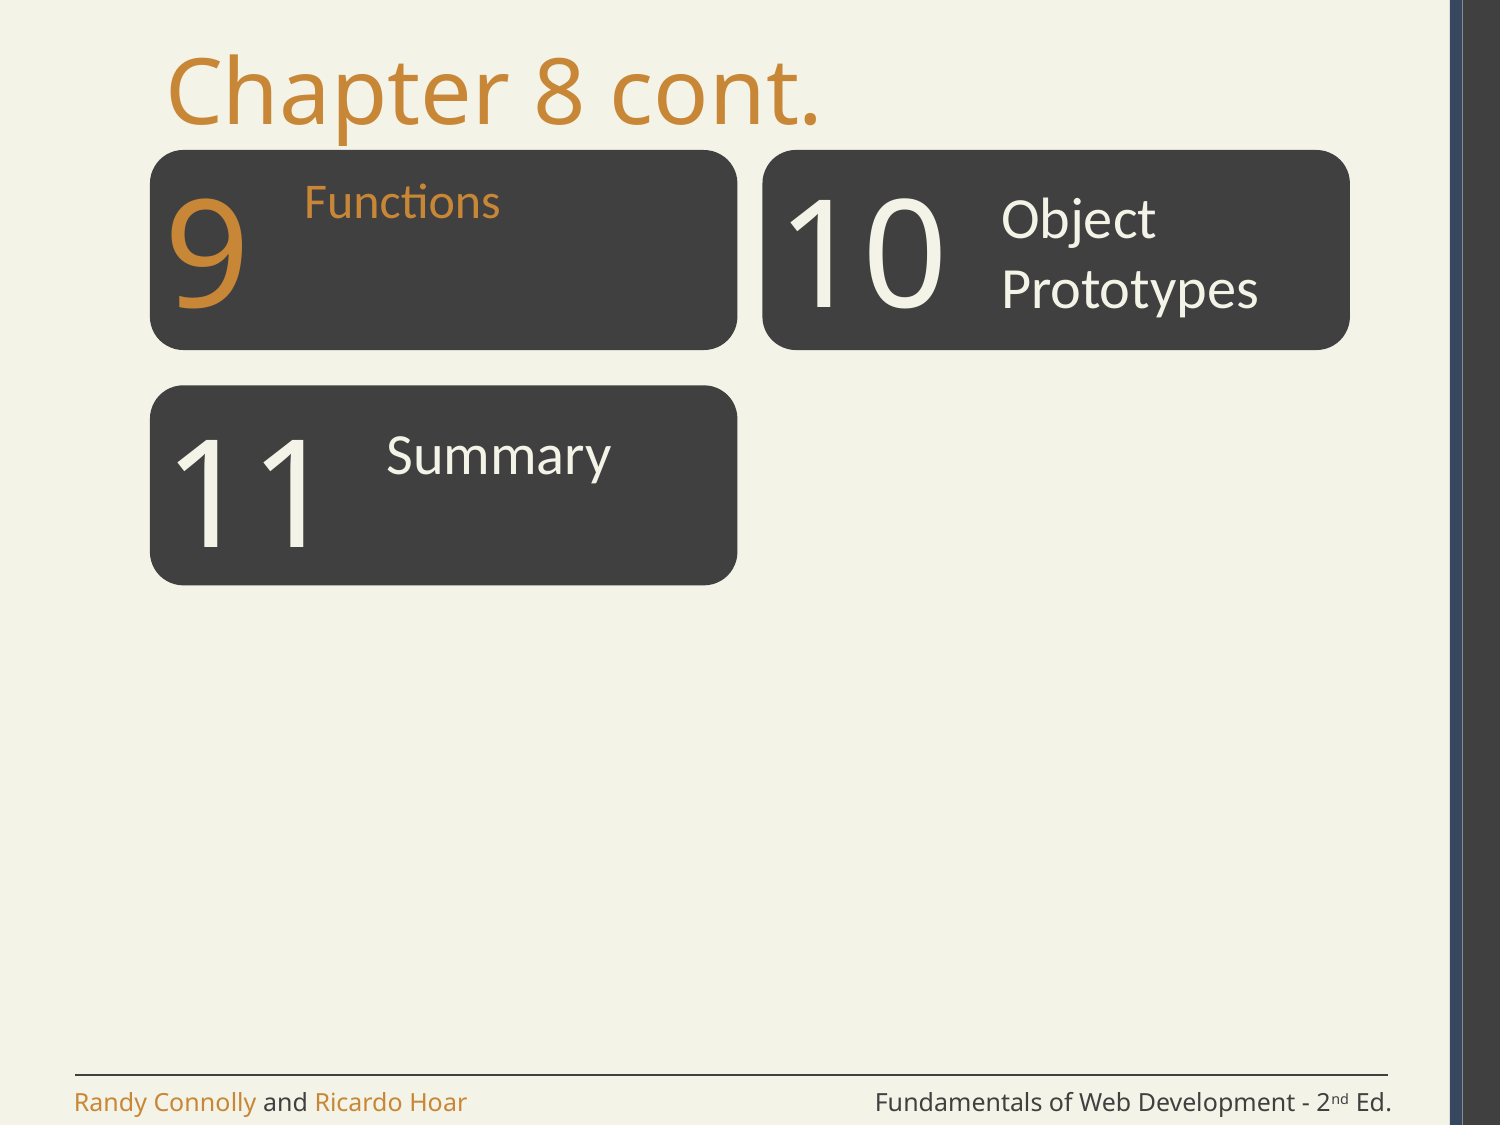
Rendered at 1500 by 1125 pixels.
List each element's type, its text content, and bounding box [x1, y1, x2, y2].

text_box Object Prototypes [986, 172, 1317, 328]
text_box 10 [762, 149, 1010, 345]
text_box 9 [150, 149, 263, 345]
title Chapter 8 cont. [150, 24, 1450, 200]
text_box [774, 147, 1353, 353]
text_box [161, 147, 740, 353]
text_box Summary [371, 408, 715, 494]
text_box 11 [150, 390, 396, 586]
text_box [162, 383, 740, 588]
text_box Functions [289, 160, 703, 236]
